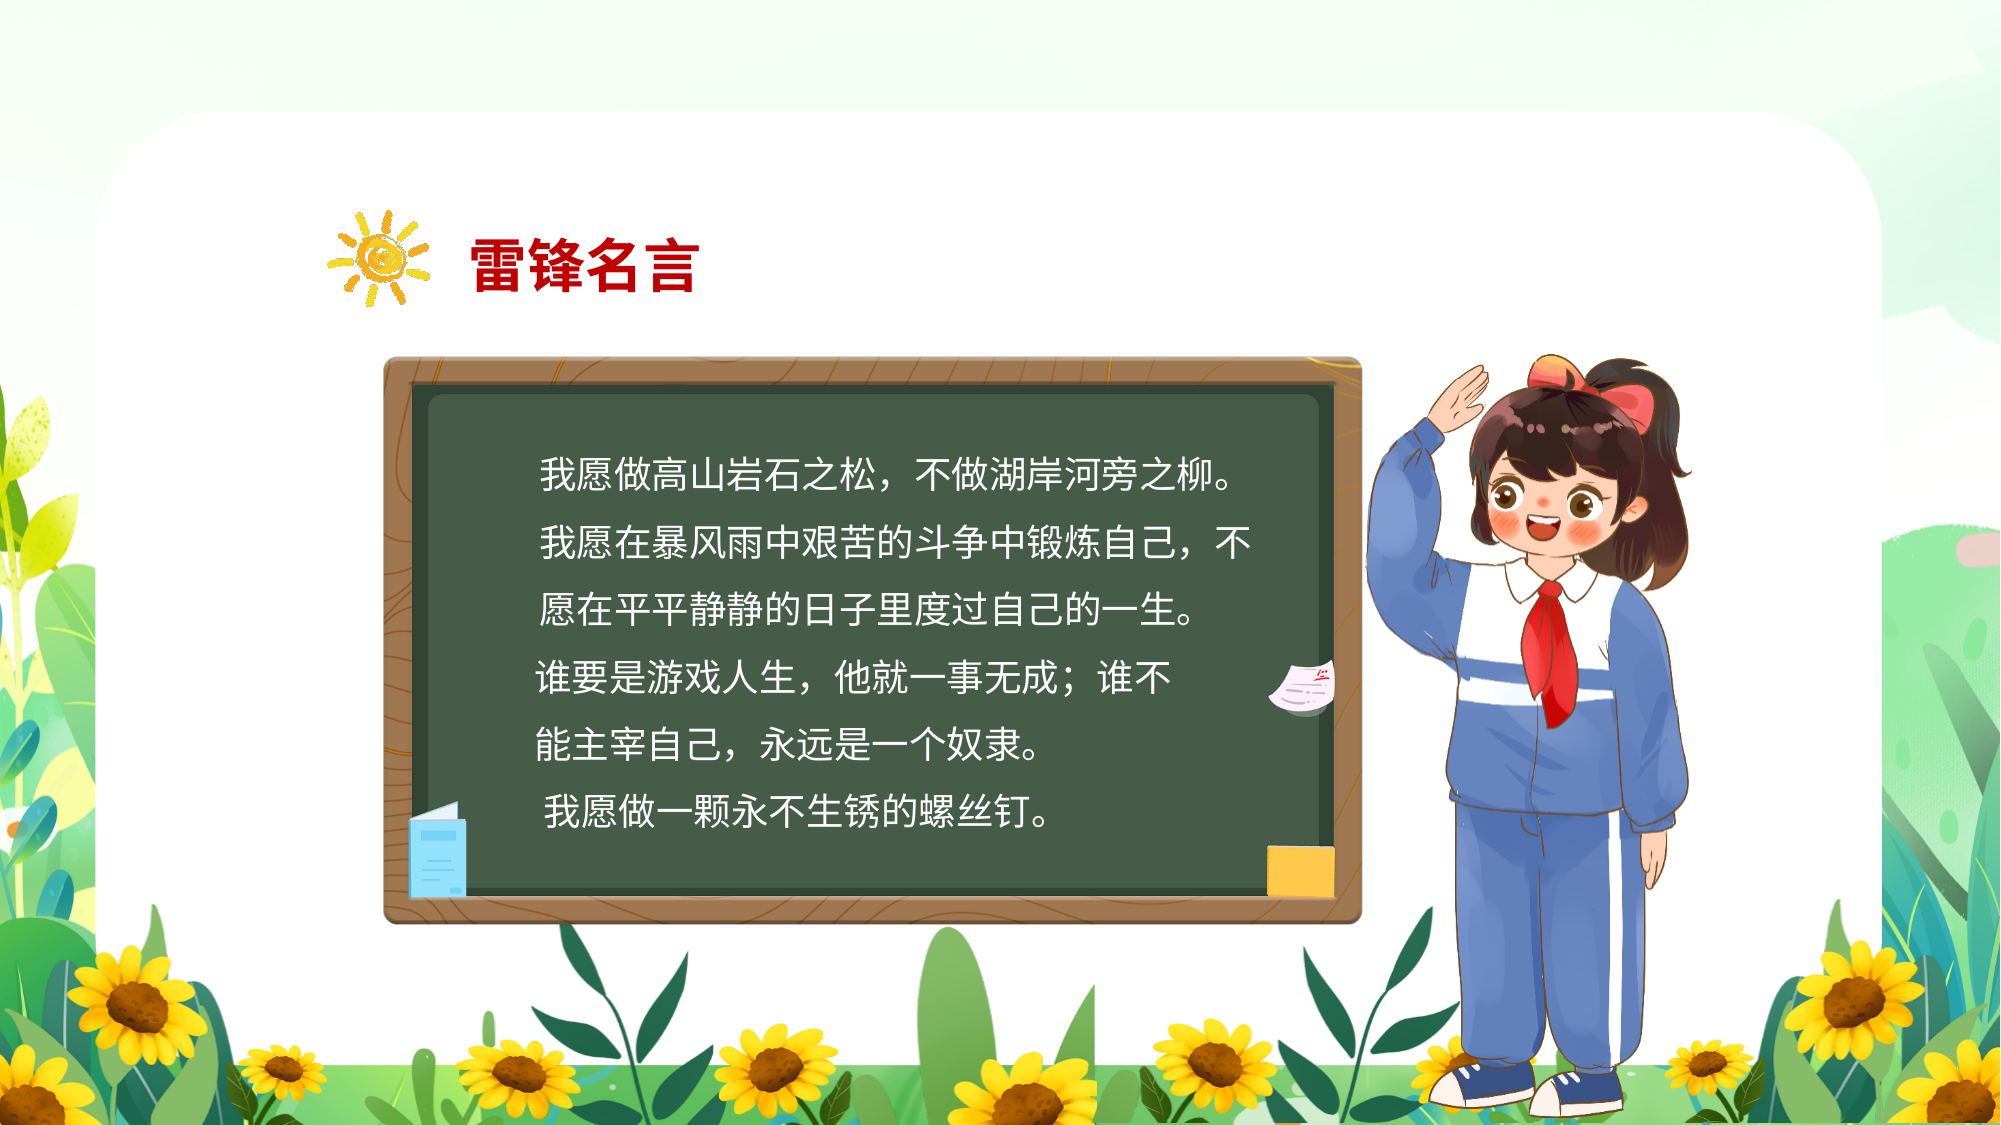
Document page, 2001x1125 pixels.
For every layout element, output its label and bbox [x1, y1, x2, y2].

text_box [327, 210, 719, 308]
picture [0, 0, 2001, 1125]
text_box [327, 333, 1350, 946]
